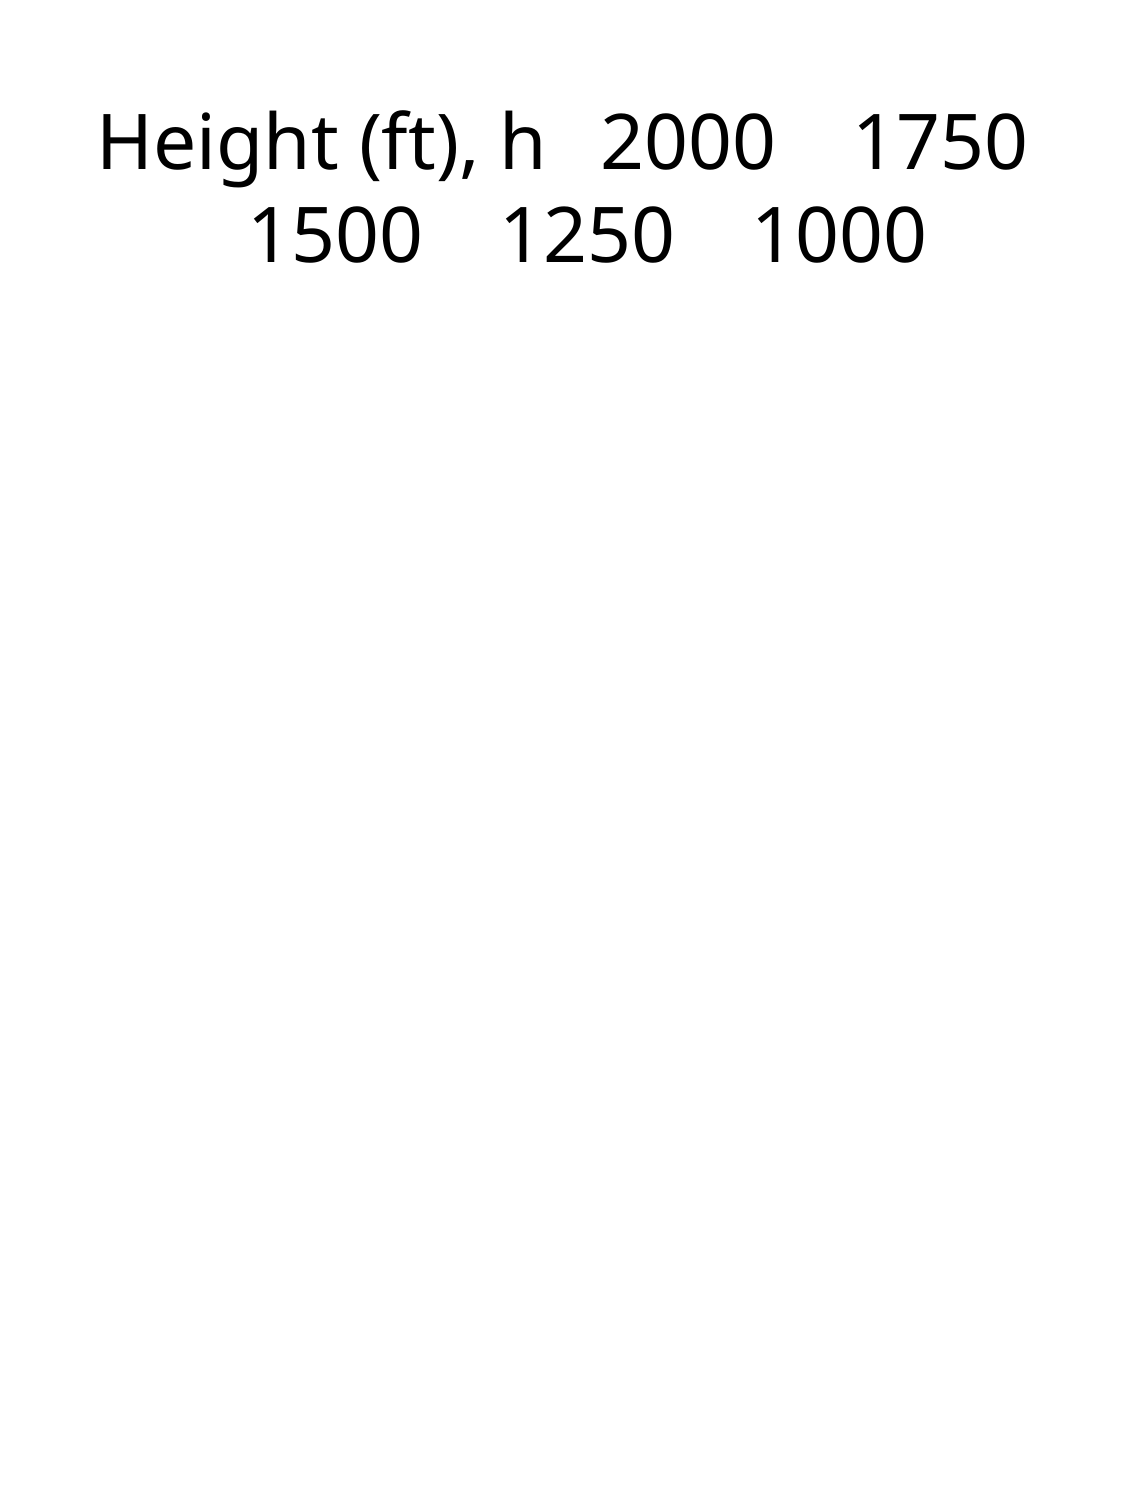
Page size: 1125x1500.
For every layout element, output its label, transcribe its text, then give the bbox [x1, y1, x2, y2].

title Height (ft), h 2000 1750 1500 1250 1000 [56, 60, 1069, 310]
